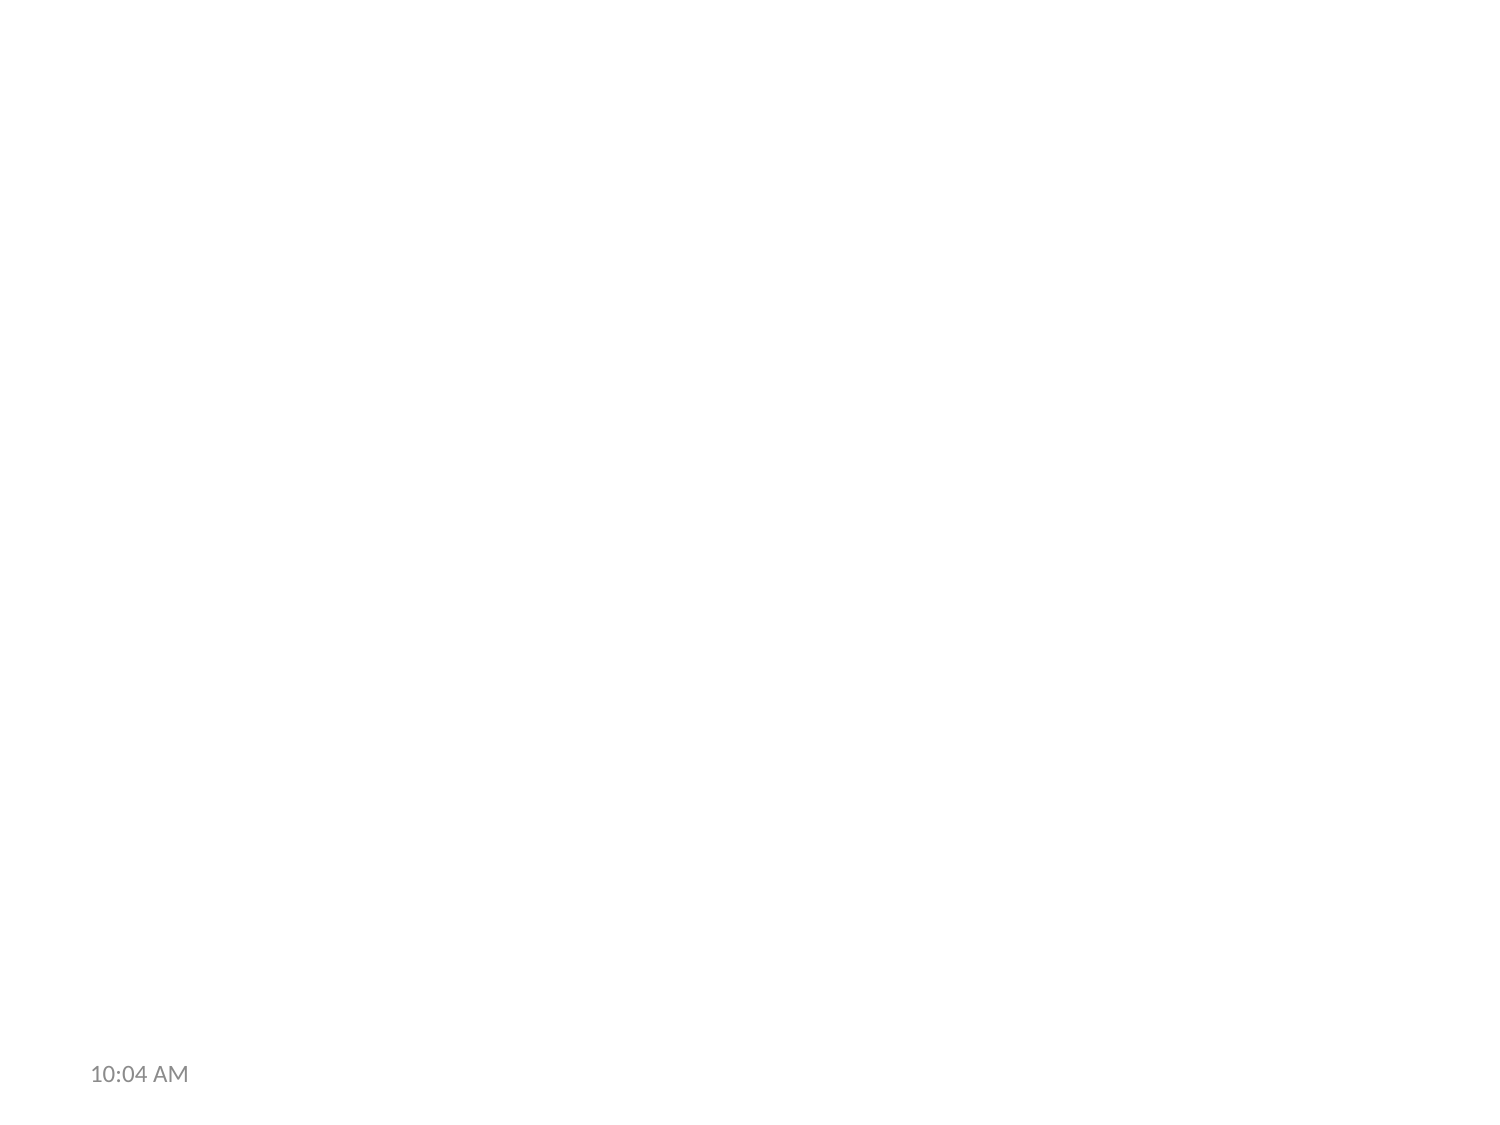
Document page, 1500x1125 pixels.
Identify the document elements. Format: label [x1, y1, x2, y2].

slide_number [75, 1042, 425, 1103]
